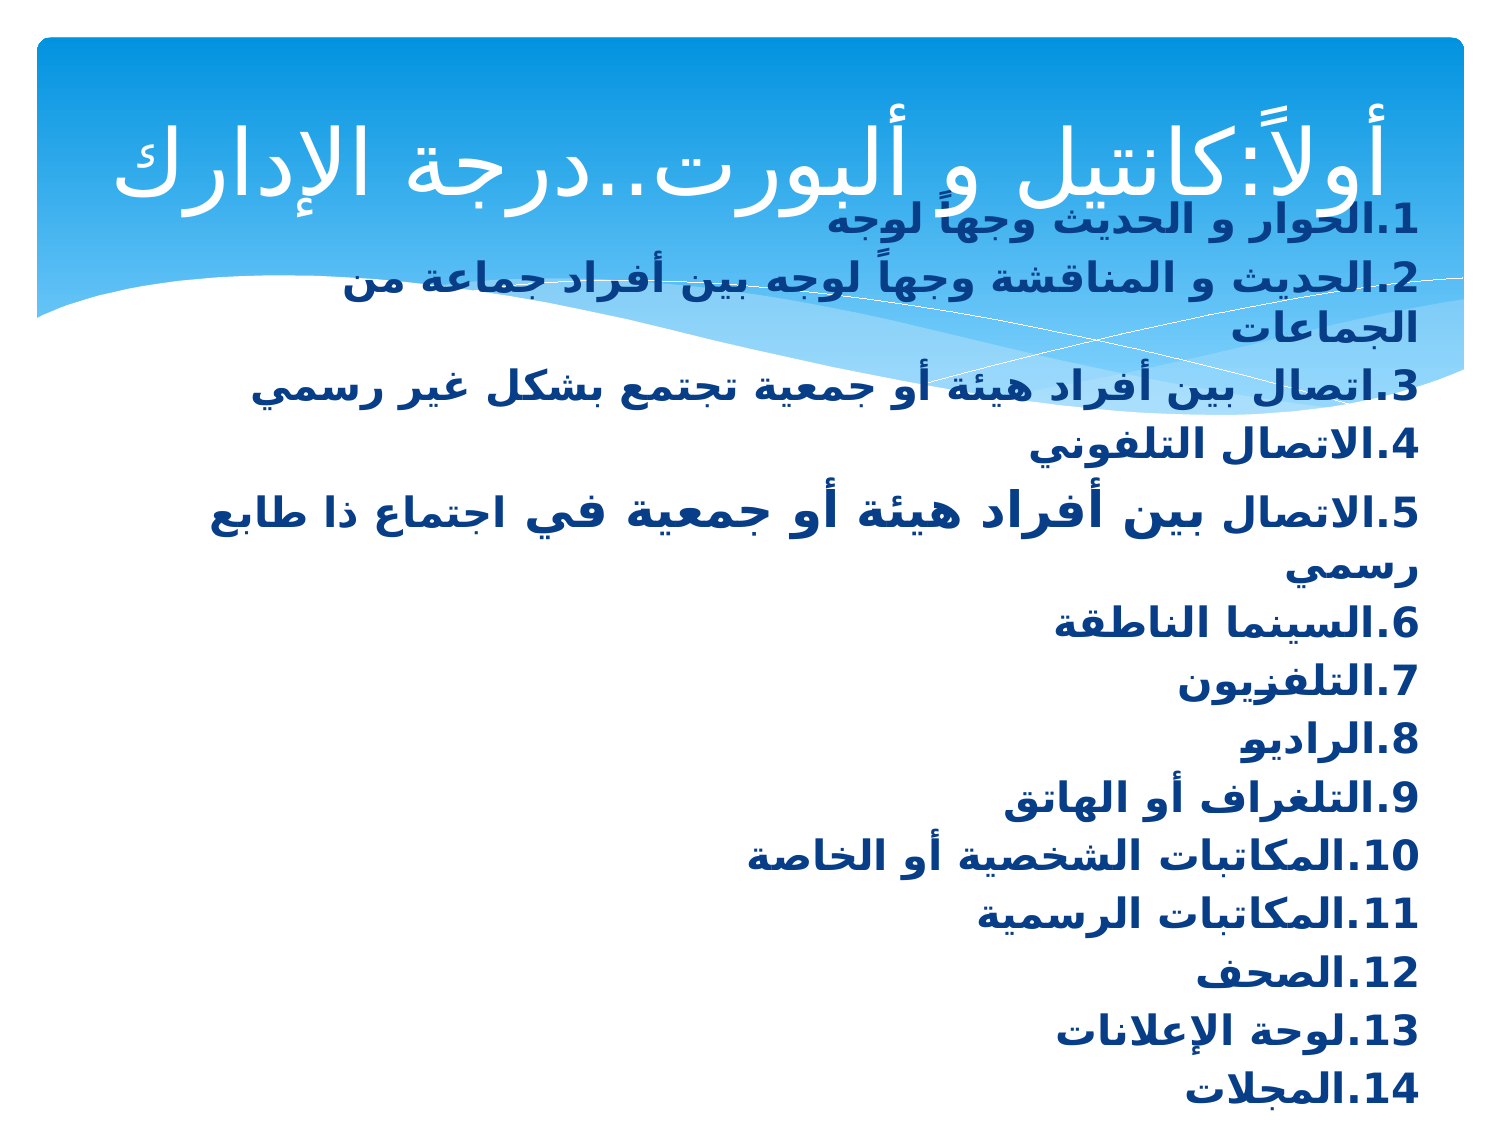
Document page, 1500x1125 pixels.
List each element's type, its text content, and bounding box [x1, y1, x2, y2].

title أولاً:كانتيل و ألبورت..درجة الإدارك [75, 55, 1425, 261]
list 1.الحوار و الحديث وجهاً لوجه 2.الحديث و المناقشة وجهاً لوجه بين أفراد جماعة من الجماعات 3.اتصال بين أفراد هيئة أو جمعية تجتمع بشكل غير رسمي 4.الاتصال التلفوني 5.الاتصال بين أفراد هيئة أو جمعية في اجتماع ذا طابع رسمي 6.السينما الناطقة 7.التلفزيون 8.الراديو 9.التلغراف أو الهاتق 10.المكاتبات الشخصية أو الخاصة 11.المكاتبات الرسمية 12.الصحف 13.لوحة الإعلانات 14.المجلات 15.الكتب [143, 184, 1436, 1106]
